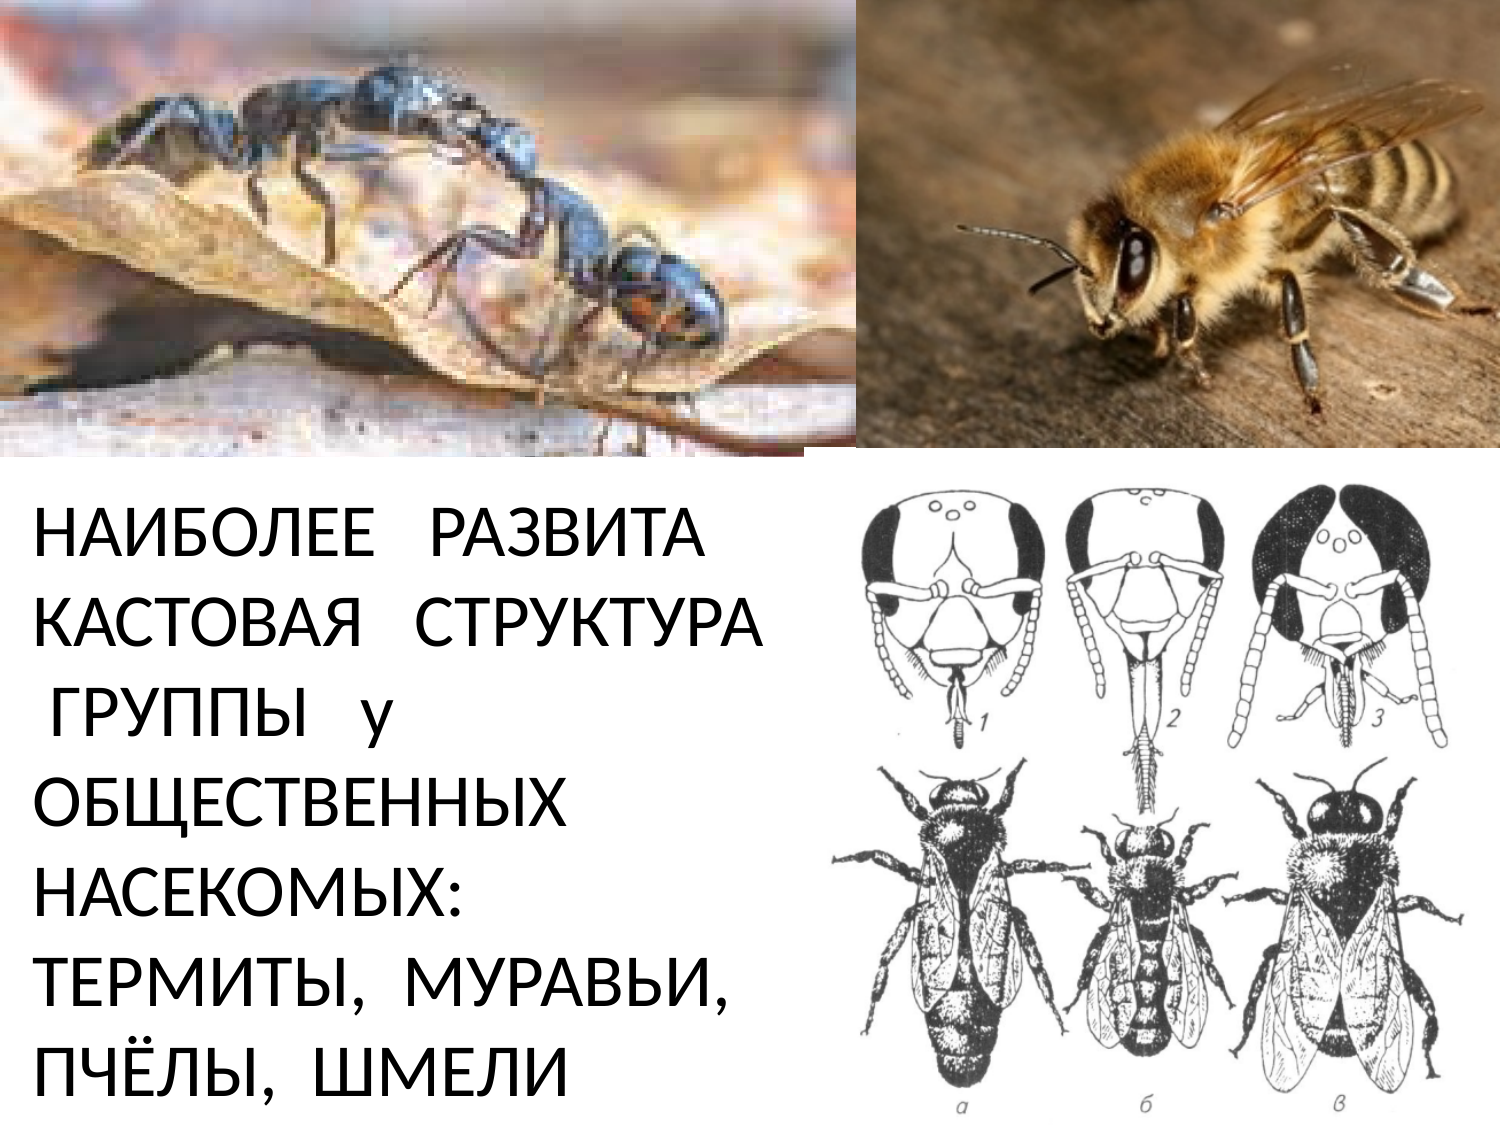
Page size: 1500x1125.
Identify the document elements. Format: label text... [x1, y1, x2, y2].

picture [0, 0, 1500, 1125]
text_box НАИБОЛЕЕ РАЗВИТА КАСТОВАЯ СТРУКТУРА ГРУППЫ у ОБЩЕСТВЕННЫХ НАСЕКОМЫХ: ТЕРМИТЫ, МУРАВЬИ, ПЧЁЛЫ, ШМЕЛИ [17, 473, 799, 1119]
